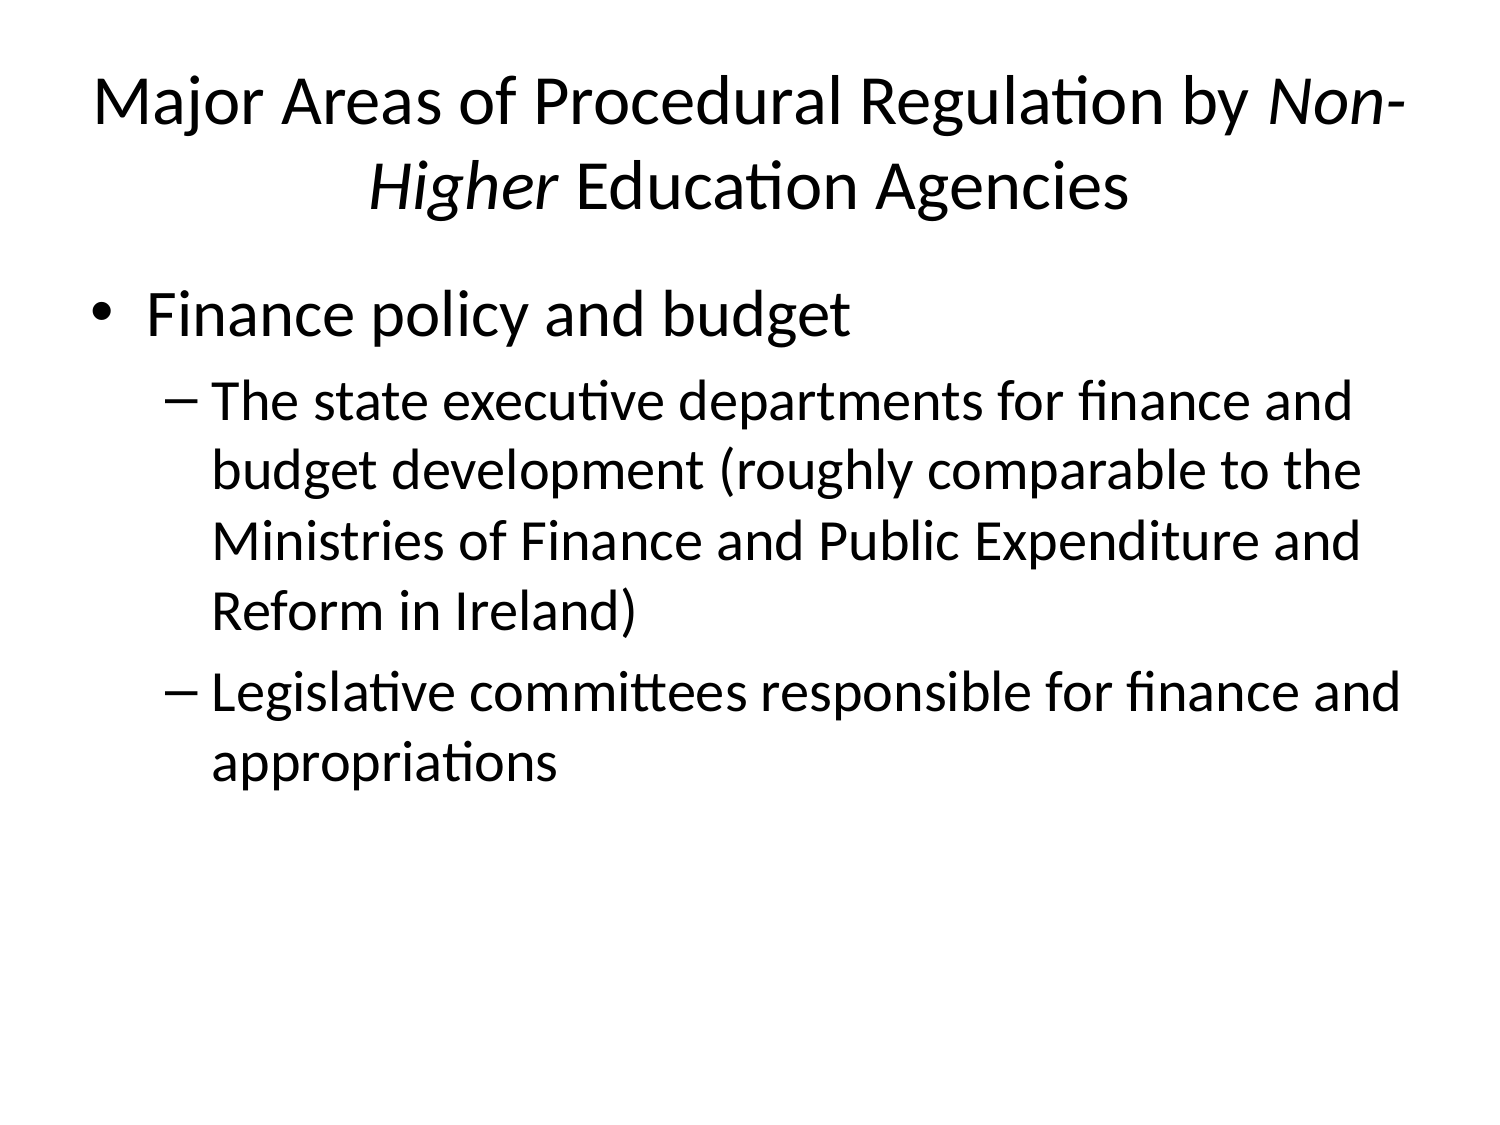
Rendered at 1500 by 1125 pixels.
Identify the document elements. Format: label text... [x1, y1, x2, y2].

title Major Areas of Procedural Regulation by Non-Higher Education Agencies [75, 45, 1425, 233]
list Finance policy and budget The state executive departments for finance and budget development (roughly comparable to the Ministries of Finance and Public Expenditure and Reform in Ireland) Legislative committees responsible for finance and appropriations [75, 262, 1425, 1005]
